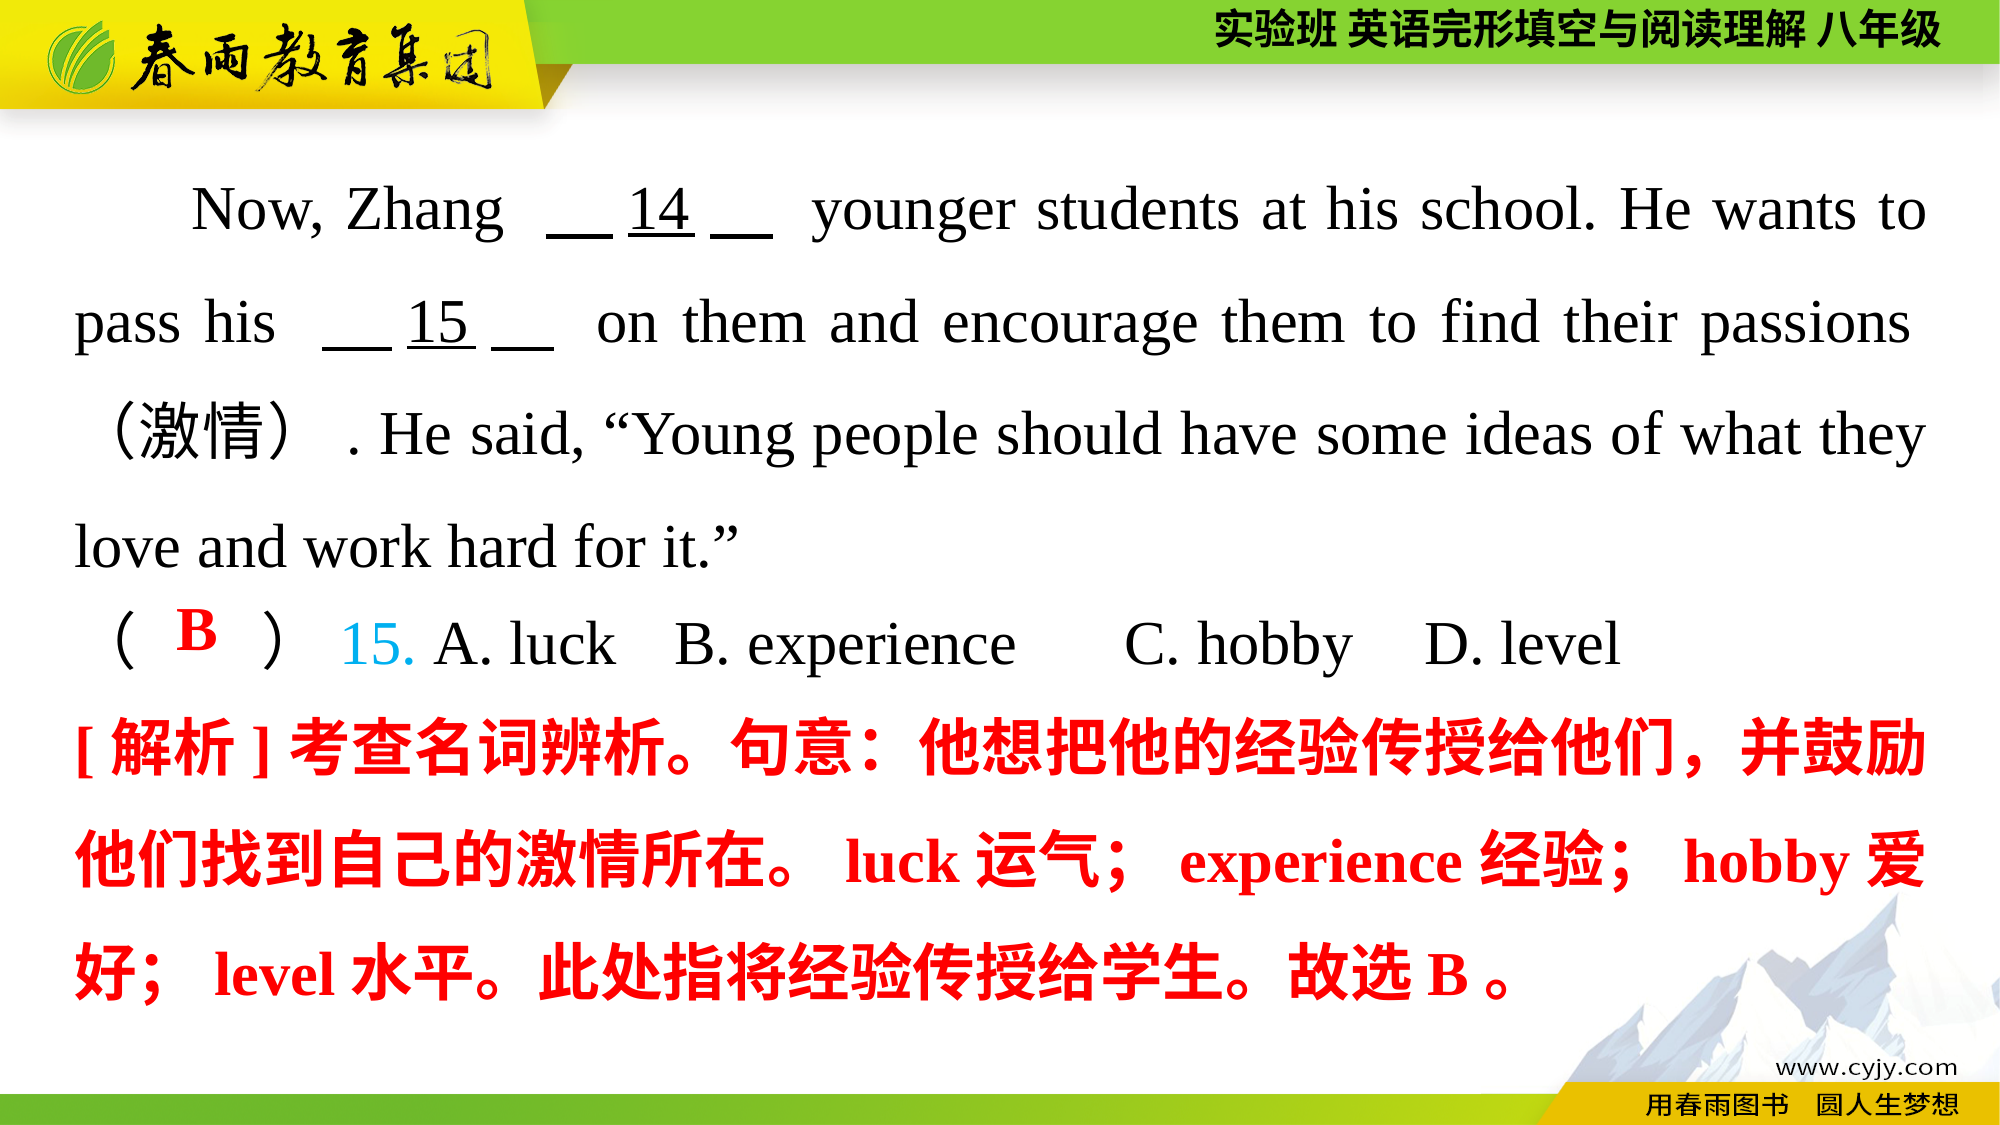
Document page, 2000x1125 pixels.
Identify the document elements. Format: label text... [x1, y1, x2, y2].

text_box [解析]考查名词辨析。句意：他想把他的经验传授给他们，并鼓励他们找到自己的激情所在。luck运气；experience经验；hobby爱好；level水平。此处指将经验传授给学生。故选B。 [59, 662, 1944, 1015]
text_box （ ）15. A. luck B. experience C. hobby D. level [59, 557, 1944, 662]
text_box B [161, 580, 234, 662]
list Now, Zhang 14 younger students at his school. He wants to pass his 15 on them and encourage them to find their passions（激情）. He said, “Young people should have some ideas of what they love and work hard for it.” [59, 122, 1944, 557]
picture [0, 0, 2000, 1125]
